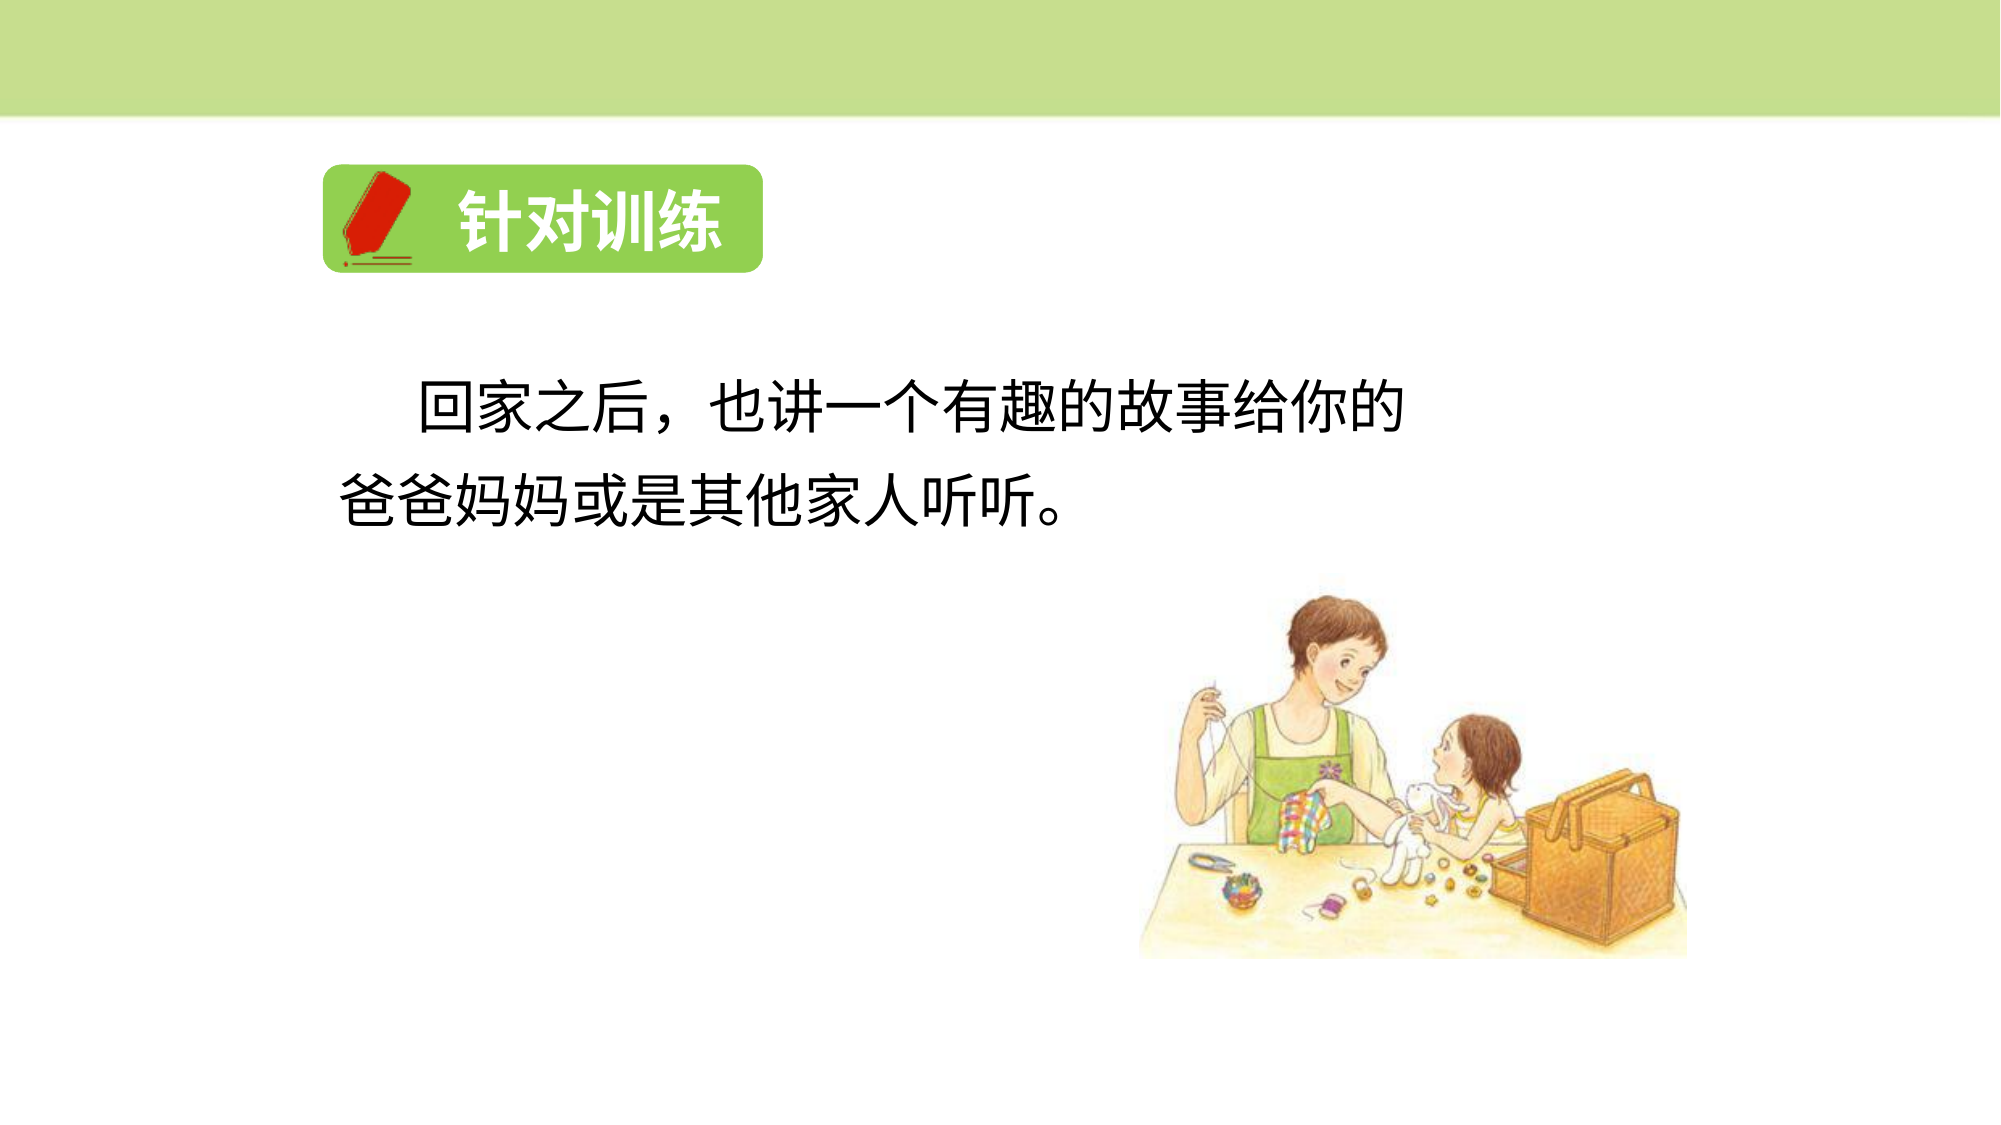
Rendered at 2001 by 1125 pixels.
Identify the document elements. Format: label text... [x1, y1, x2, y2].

text_box 针对训练 [442, 172, 758, 267]
picture [0, 0, 2001, 1125]
text_box [337, 163, 764, 274]
list 回家之后，也讲一个有趣的故事给你的爸爸妈妈或是其他家人听听。 [323, 339, 1447, 762]
